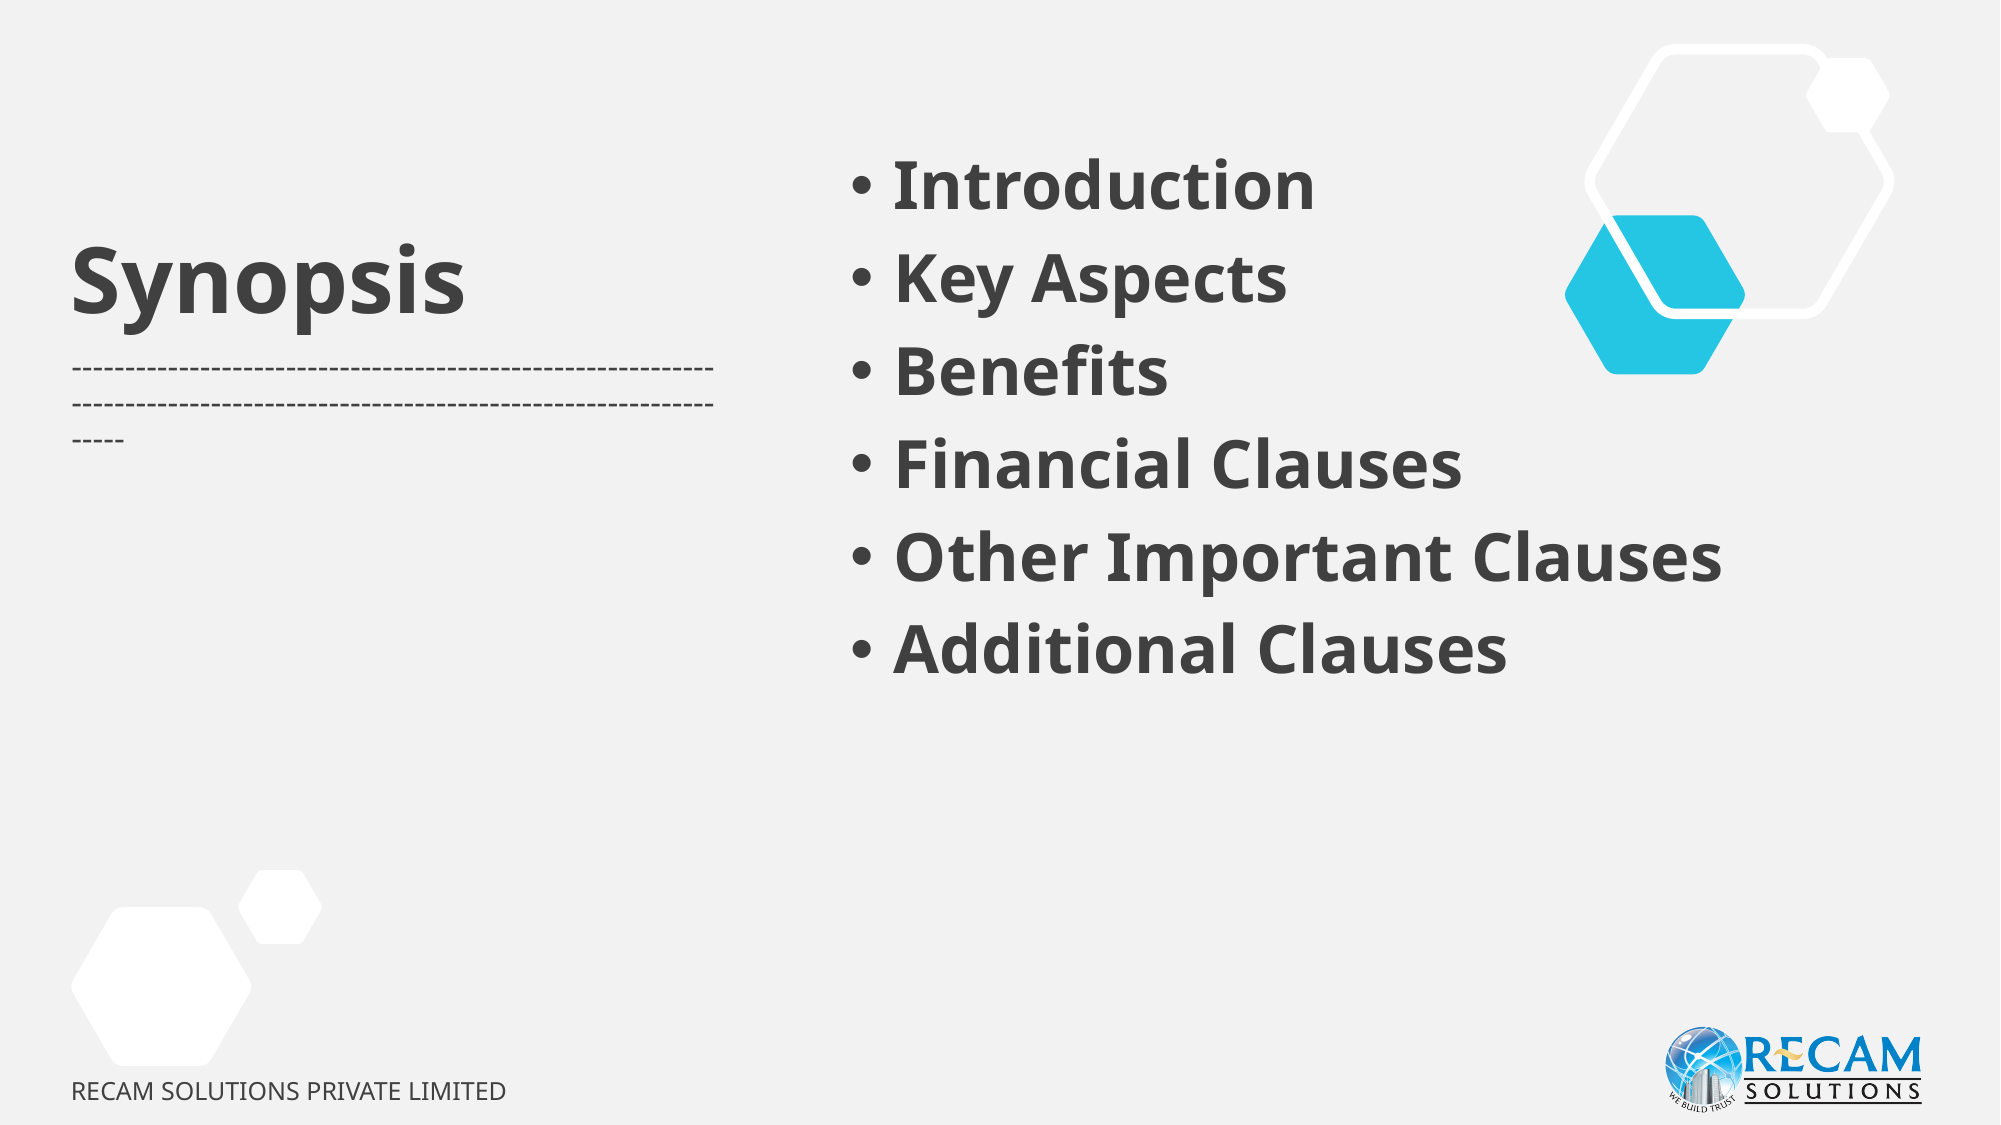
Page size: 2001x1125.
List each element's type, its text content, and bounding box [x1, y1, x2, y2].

picture [1652, 1014, 1935, 1125]
text_box ----------------------------------------------------------------------------------------------------------------------------- [71, 350, 717, 976]
footer RECAM SOLUTIONS PRIVATE LIMITED [70, 1073, 971, 1107]
text_box Synopsis [70, 70, 716, 334]
text_box Introduction Key Aspects Benefits Financial Clauses Other Important Clauses Additional Clauses [850, 151, 1924, 1057]
